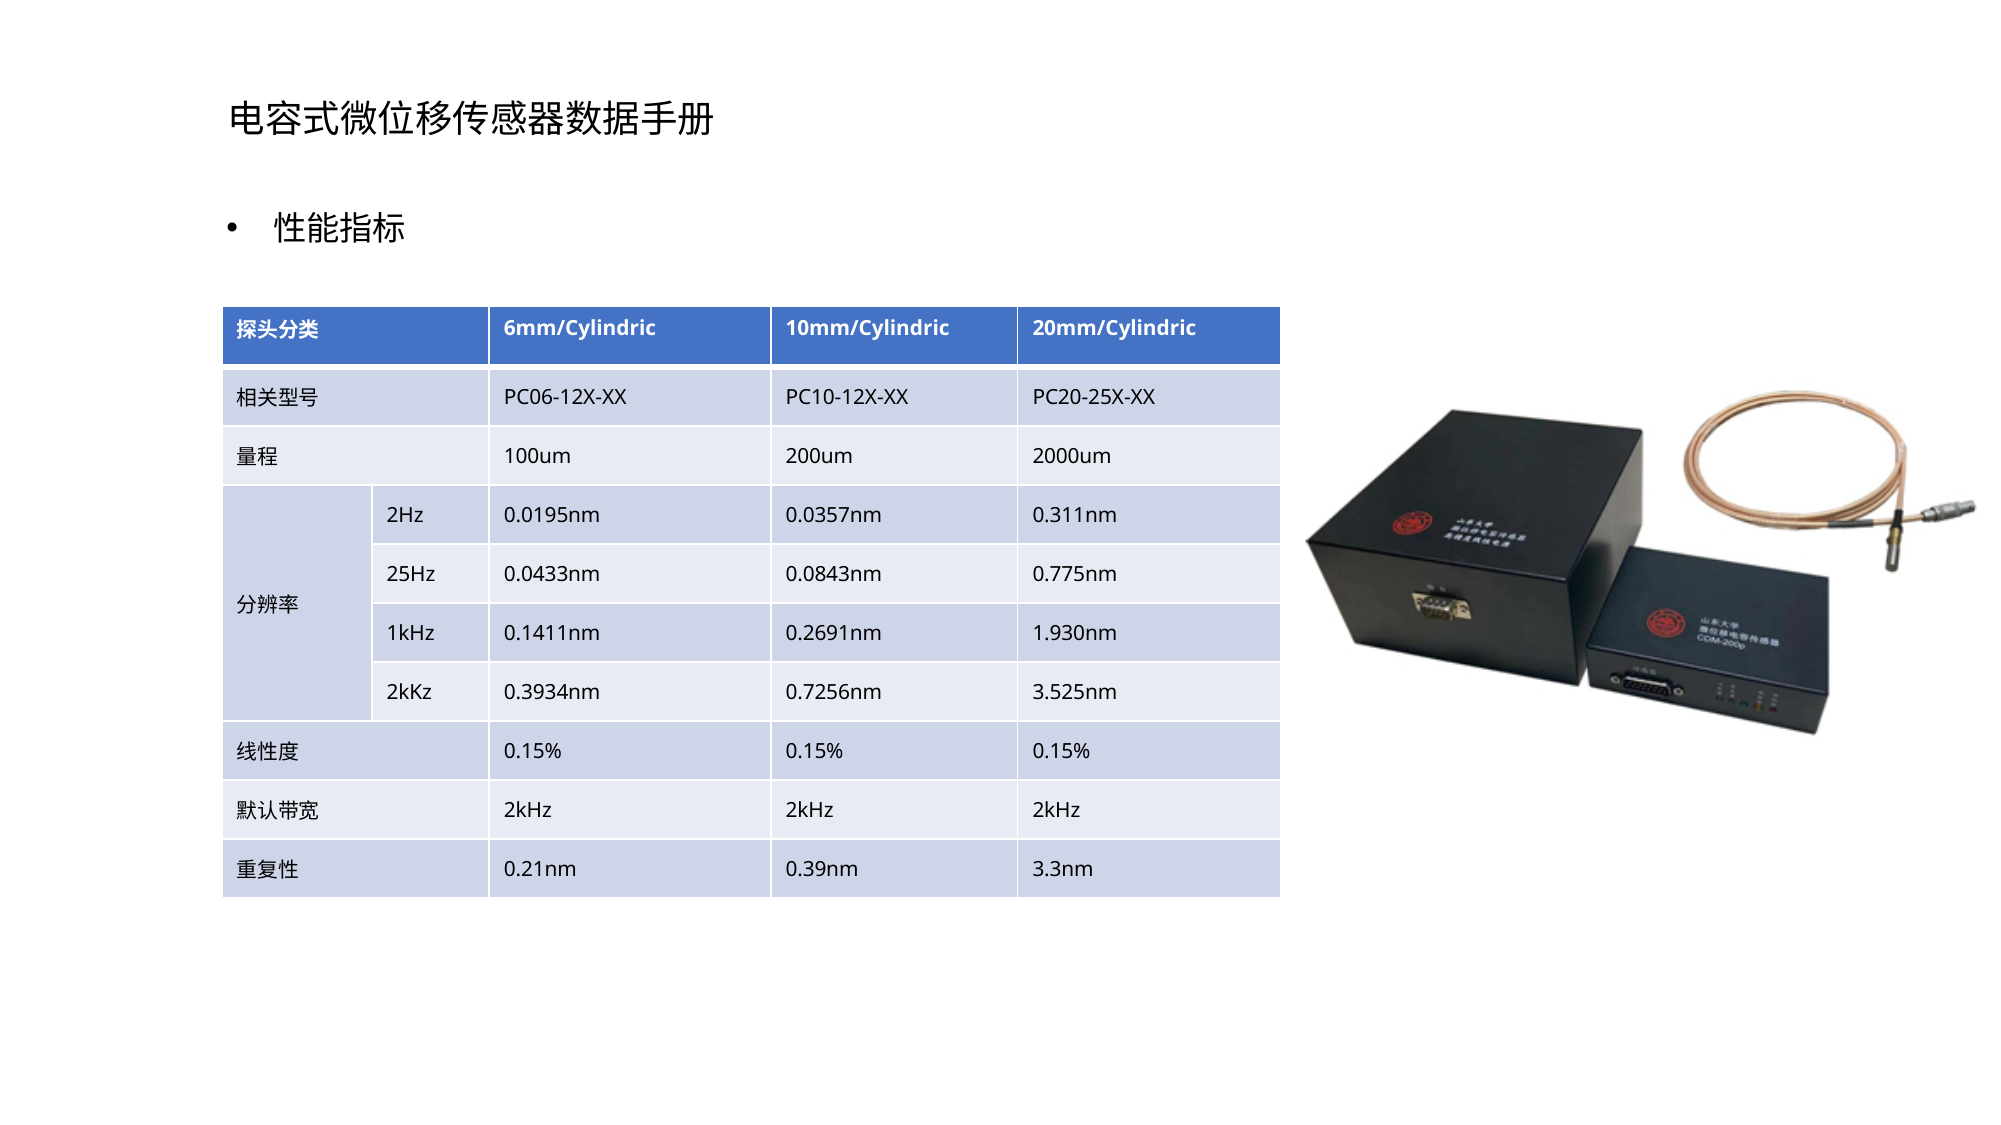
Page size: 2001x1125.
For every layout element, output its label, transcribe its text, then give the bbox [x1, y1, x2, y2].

table_cell 200um [772, 427, 1017, 484]
table_cell 0.775nm [1018, 545, 1280, 602]
table_cell 0.3934nm [490, 663, 770, 720]
table_cell PC20-25X-XX [1018, 370, 1280, 425]
table_cell 2kHz [772, 781, 1017, 838]
table_cell 0.0195nm [490, 486, 770, 543]
table_header 6mm/Cylindric [490, 307, 770, 364]
table_cell 0.15% [490, 722, 770, 779]
table_cell 1.930nm [1018, 604, 1280, 661]
table_cell 2Hz [373, 486, 488, 543]
table_cell PC10-12X-XX [772, 370, 1017, 425]
table_cell 0.0433nm [490, 545, 770, 602]
text_box 性能指标 [211, 199, 422, 255]
table_cell 0.2691nm [772, 604, 1017, 661]
table_cell 2kHz [490, 781, 770, 838]
table_cell 2kKz [373, 663, 488, 720]
table_cell 重复性 [223, 840, 488, 897]
table_header 探头分类 [223, 307, 488, 364]
table_header 20mm/Cylindric [1018, 307, 1280, 364]
table_header 10mm/Cylindric [772, 307, 1017, 364]
table_cell 0.21nm [490, 840, 770, 897]
table_cell 线性度 [223, 722, 488, 779]
table_cell 0.7256nm [772, 663, 1017, 720]
table_cell 0.311nm [1018, 486, 1280, 543]
table_cell PC06-12X-XX [490, 370, 770, 425]
table_cell 1kHz [373, 604, 488, 661]
table_cell 0.0843nm [772, 545, 1017, 602]
table_cell 默认带宽 [223, 781, 488, 838]
table_cell 2000um [1018, 427, 1280, 484]
picture [1304, 369, 1980, 756]
table_cell 3.3nm [1018, 840, 1280, 897]
table_cell 0.15% [772, 722, 1017, 779]
table_cell 0.1411nm [490, 604, 770, 661]
table_cell 量程 [223, 427, 488, 484]
table_cell 3.525nm [1018, 663, 1280, 720]
table_cell 分辨率 [223, 486, 371, 720]
table_cell 0.15% [1018, 722, 1280, 779]
table_cell 相关型号 [223, 370, 488, 425]
table_cell 100um [490, 427, 770, 484]
table_cell 25Hz [373, 545, 488, 602]
text_box 电容式微位移传感器数据手册 [213, 87, 731, 148]
table_cell 0.0357nm [772, 486, 1017, 543]
table_cell 0.39nm [772, 840, 1017, 897]
table_cell 2kHz [1018, 781, 1280, 838]
